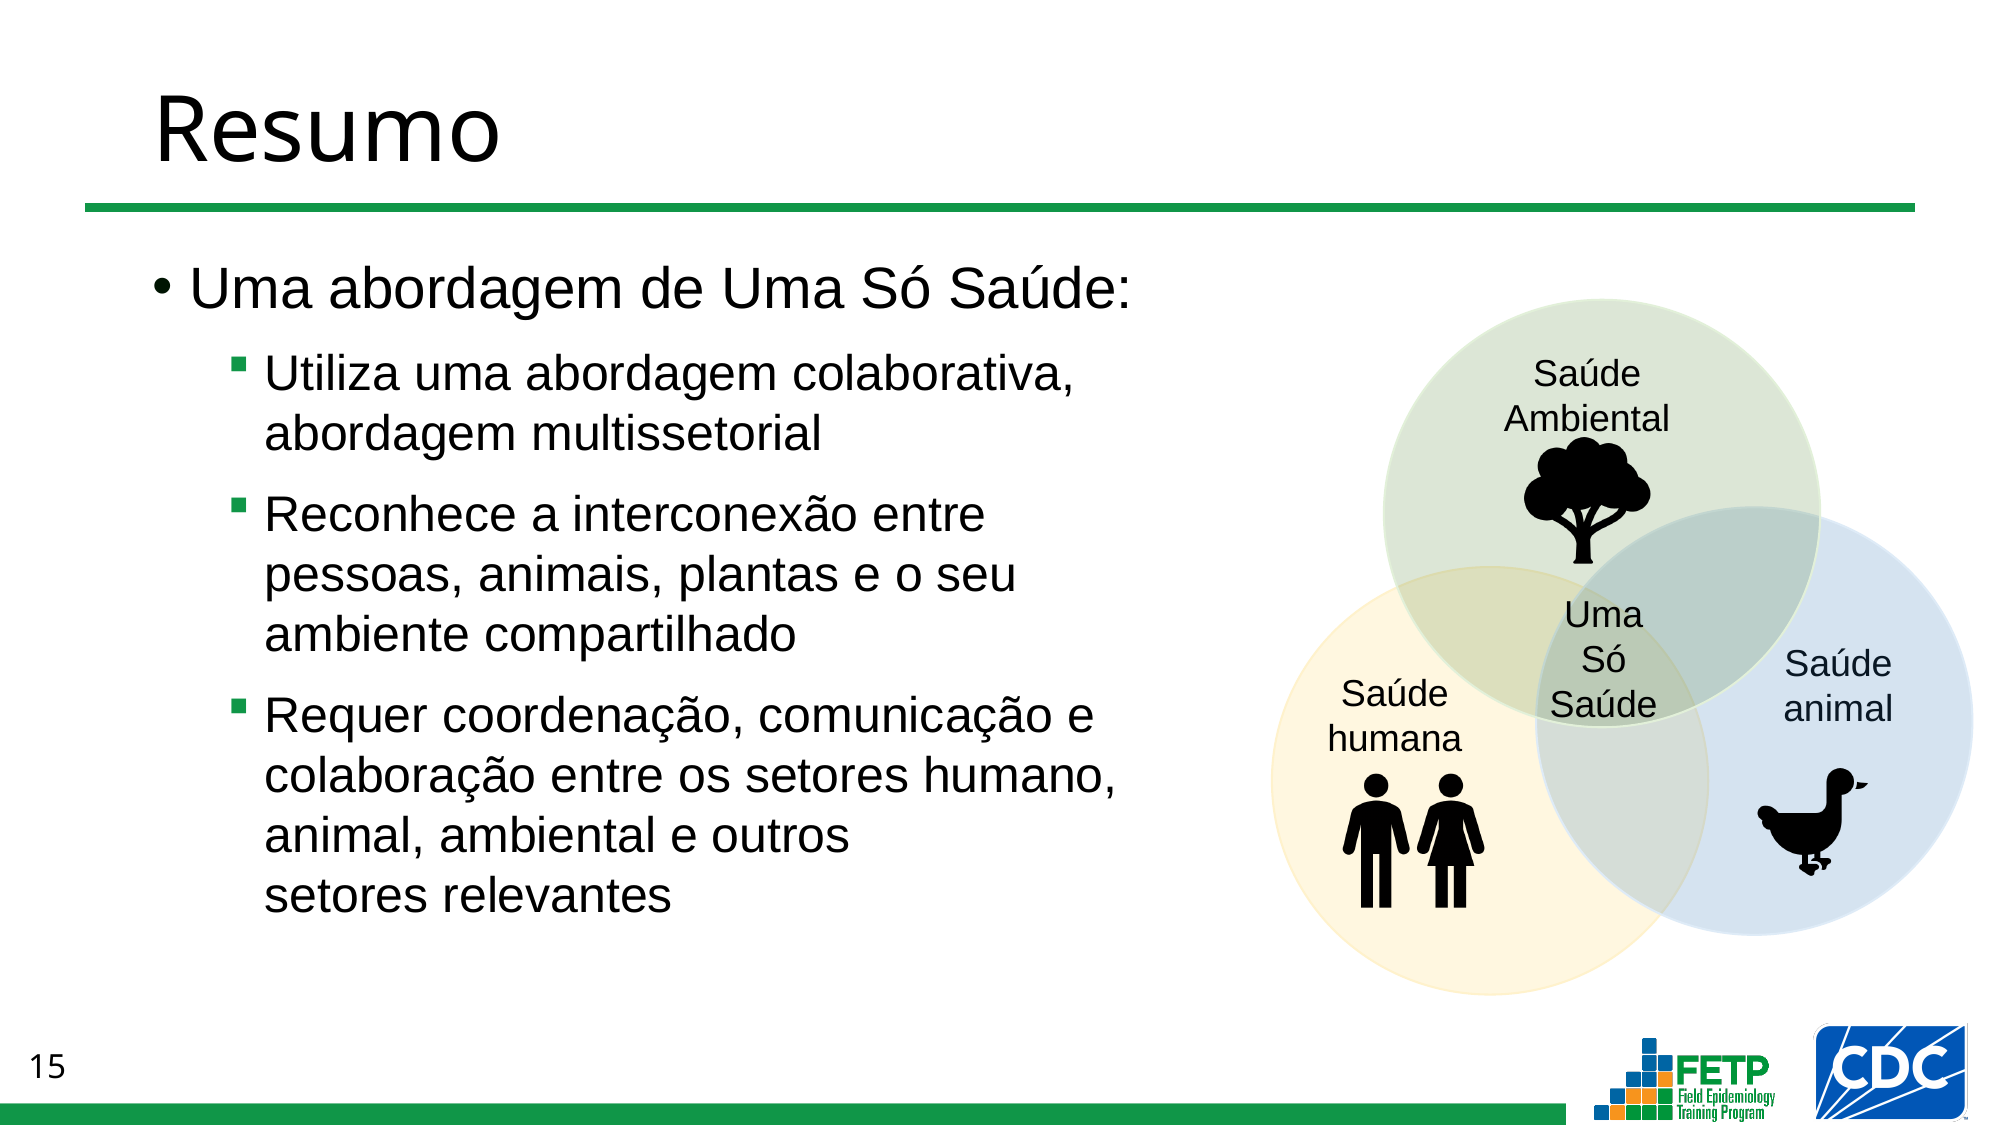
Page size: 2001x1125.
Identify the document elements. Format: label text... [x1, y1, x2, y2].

text_box [1270, 587, 1661, 996]
text_box [1382, 298, 1822, 717]
picture [1739, 750, 1886, 894]
title Resumo [137, 75, 1863, 207]
picture [1594, 1038, 1775, 1122]
text_box Saúde humana [1310, 661, 1479, 766]
text_box [1535, 516, 1974, 936]
picture [1813, 1023, 1968, 1122]
picture [1514, 428, 1660, 571]
text_box Saúde Ambiental [1451, 341, 1723, 447]
picture [1303, 769, 1524, 913]
list Uma abordagem de Uma Só Saúde: Utiliza uma abordagem colaborativa, abordagem multissetorial Reconhece a interconexão entre pessoas, animais, plantas e o seu ambiente compartilhado Requer coordenação, comunicação e colaboração entre os setores humano, animal, ambiental e outros setores relevantes [137, 242, 1212, 1004]
text_box Uma Só Saúde [1531, 582, 1677, 732]
